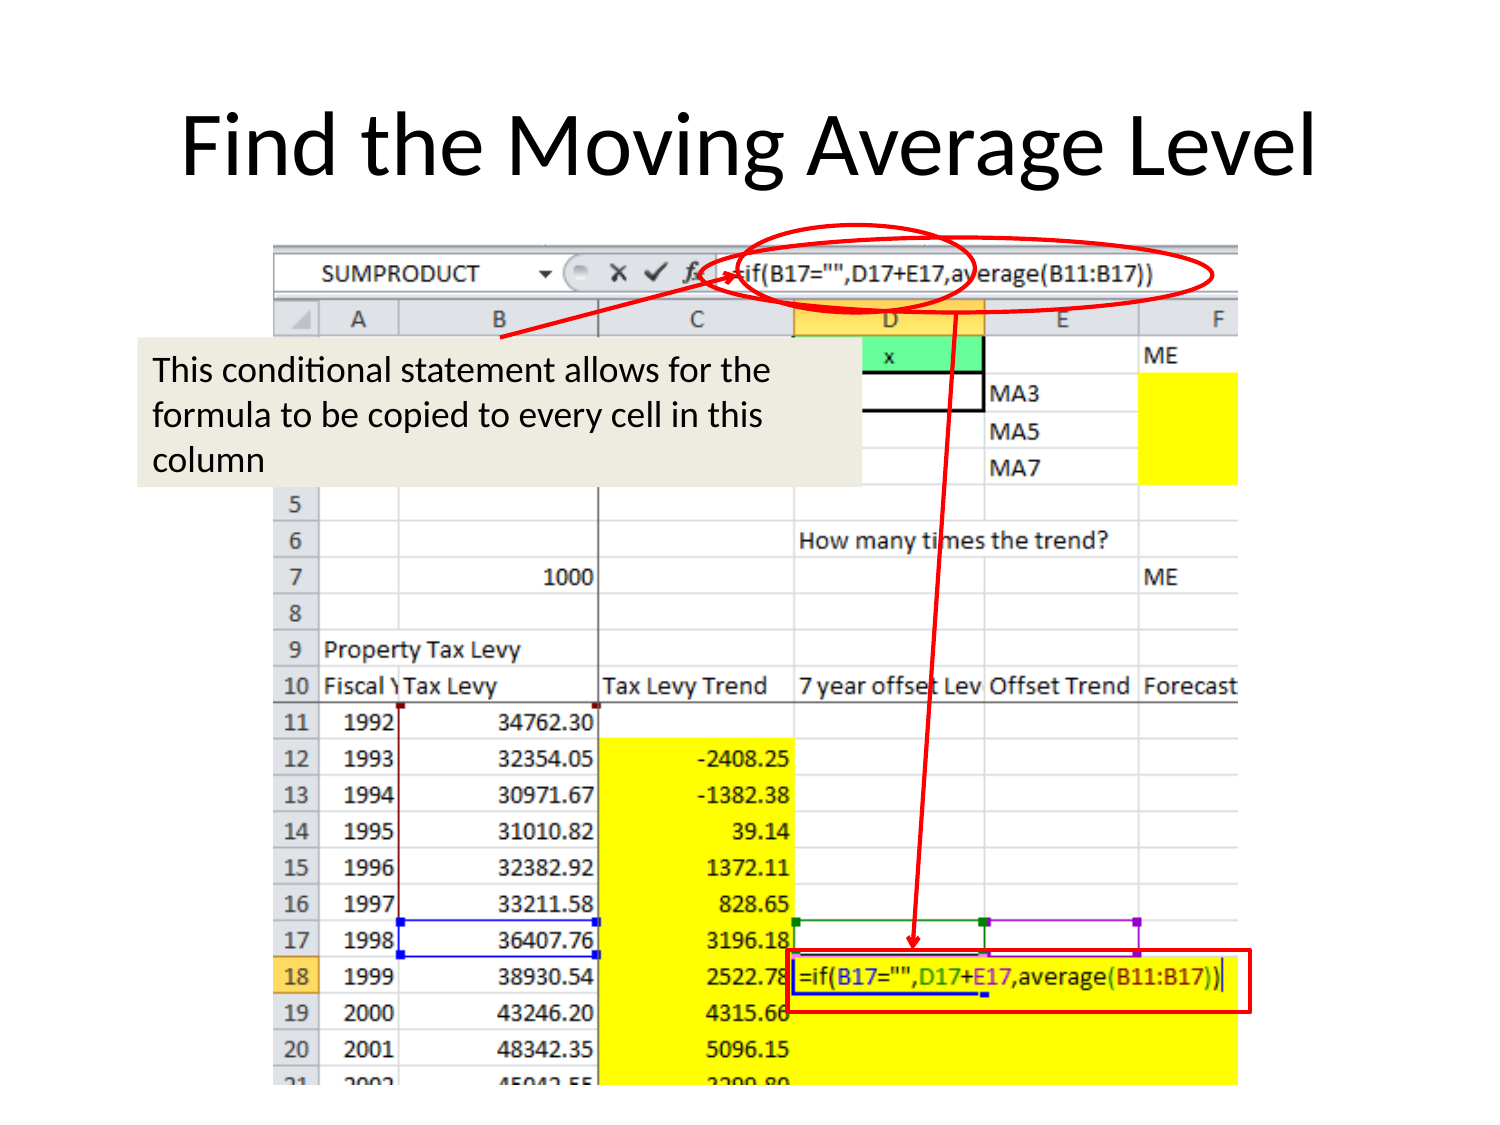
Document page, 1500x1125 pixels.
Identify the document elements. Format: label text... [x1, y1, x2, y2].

text_box [1241, 948, 1252, 1014]
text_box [499, 274, 738, 338]
text_box [757, 222, 955, 242]
title Find the Moving Average Level [75, 45, 1425, 233]
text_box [912, 312, 957, 951]
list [272, 243, 1238, 1085]
text_box This conditional statement allows for the formula to be copied to every cell in this column [137, 337, 267, 488]
text_box [942, 235, 1102, 242]
